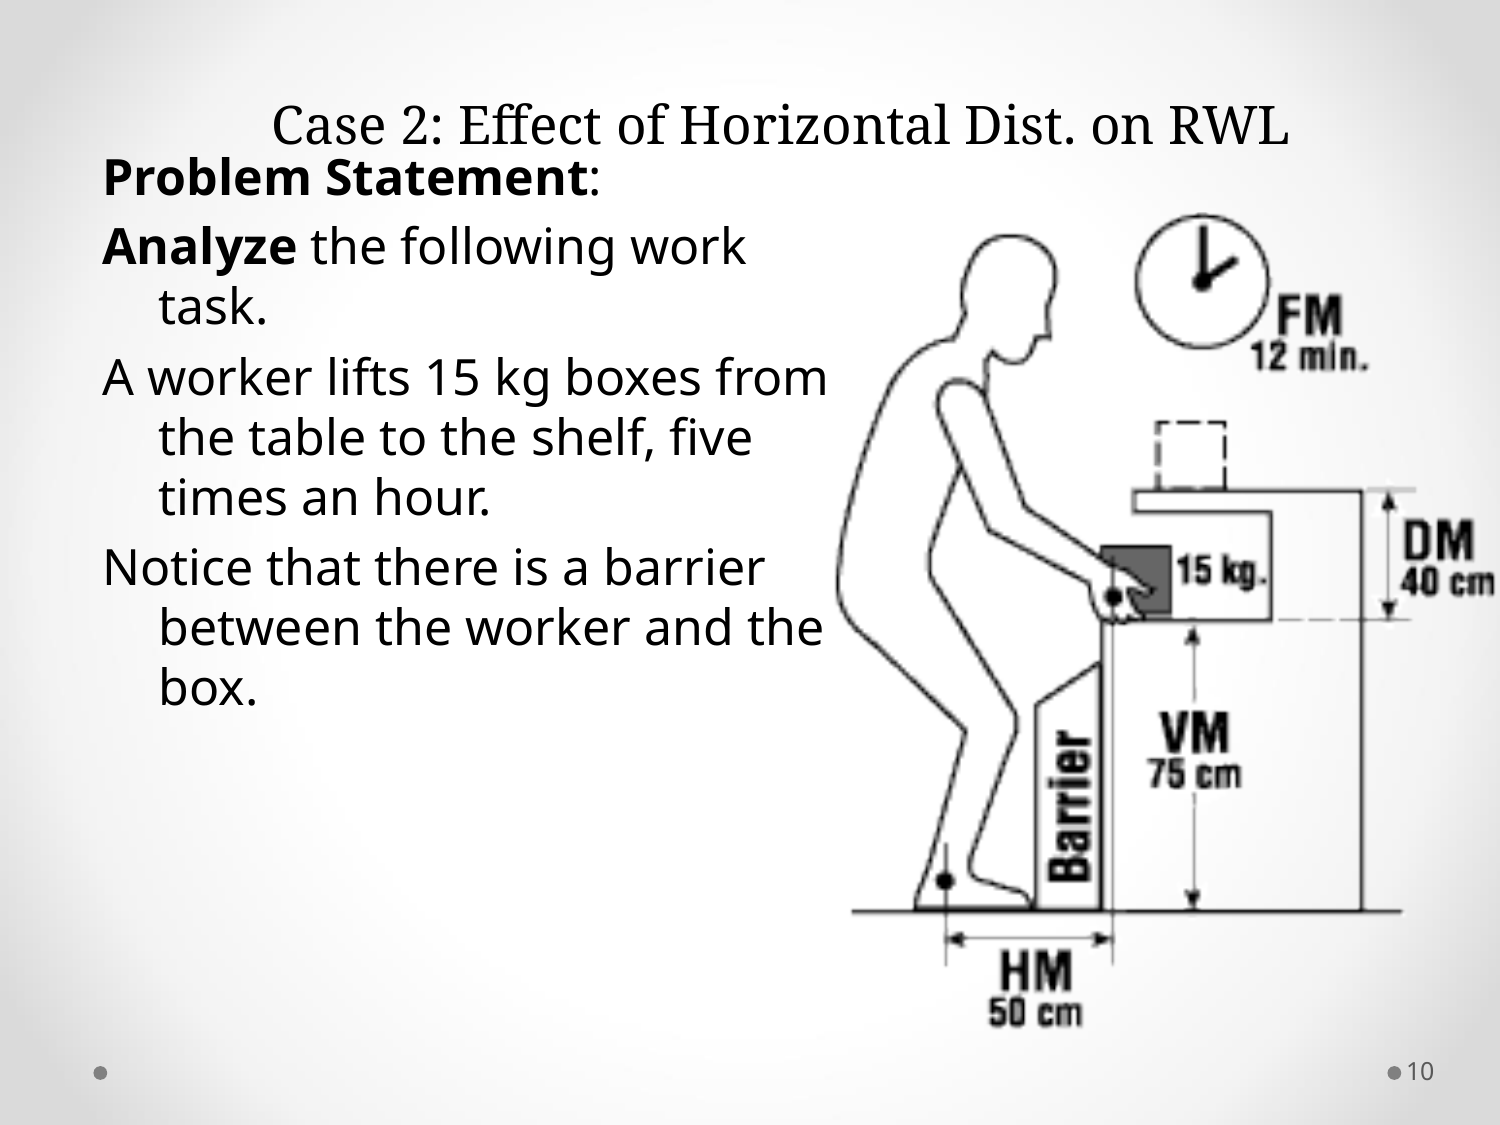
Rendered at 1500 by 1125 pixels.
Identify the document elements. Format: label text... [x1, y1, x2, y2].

slide_number 10 [1401, 1058, 1494, 1103]
title Case 2: Effect of Horizontal Dist. on RWL [62, 62, 1500, 163]
list Problem Statement: Analyze the following work task. A worker lifts 15 kg boxes from the table to the shelf, five times an hour. Notice that there is a barrier between the worker and the box. [87, 137, 863, 1113]
picture [0, 0, 1500, 1125]
